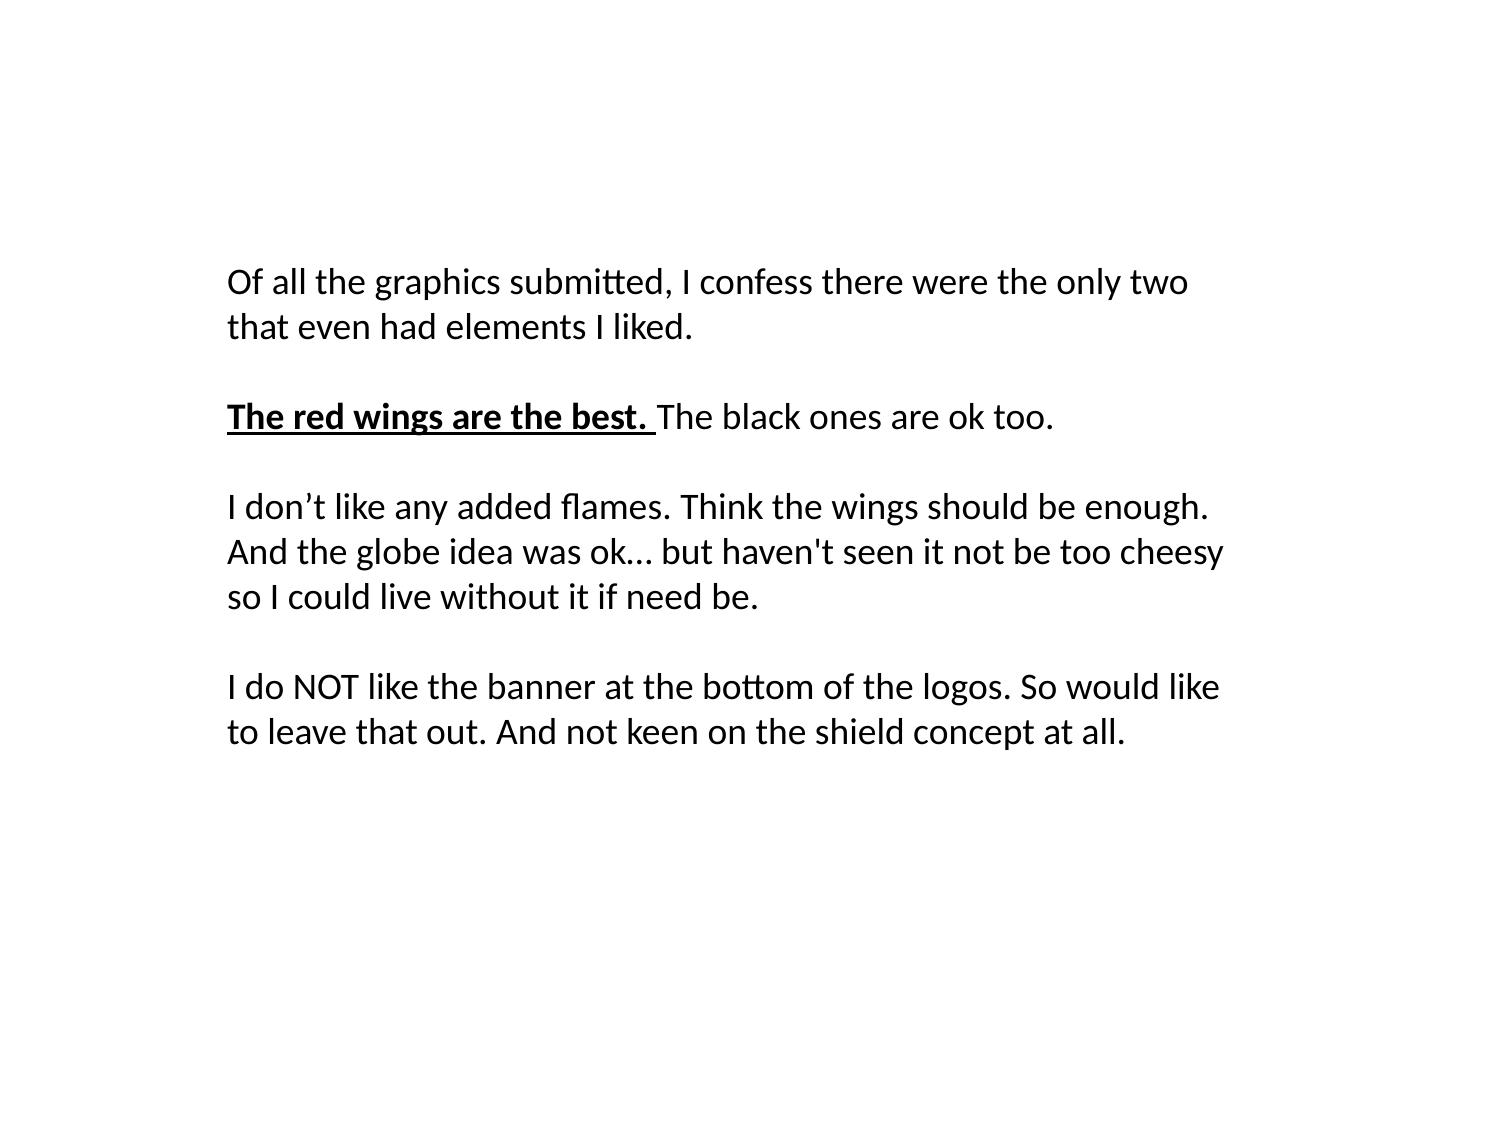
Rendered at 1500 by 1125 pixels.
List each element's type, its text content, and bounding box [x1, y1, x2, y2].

text_box Of all the graphics submitted, I confess there were the only two that even had elements I liked. The red wings are the best. The black ones are ok too. I don’t like any added flames. Think the wings should be enough. And the globe idea was ok… but haven't seen it not be too cheesy so I could live without it if need be. I do NOT like the banner at the bottom of the logos. So would like to leave that out. And not keen on the shield concept at all. [212, 249, 1250, 760]
